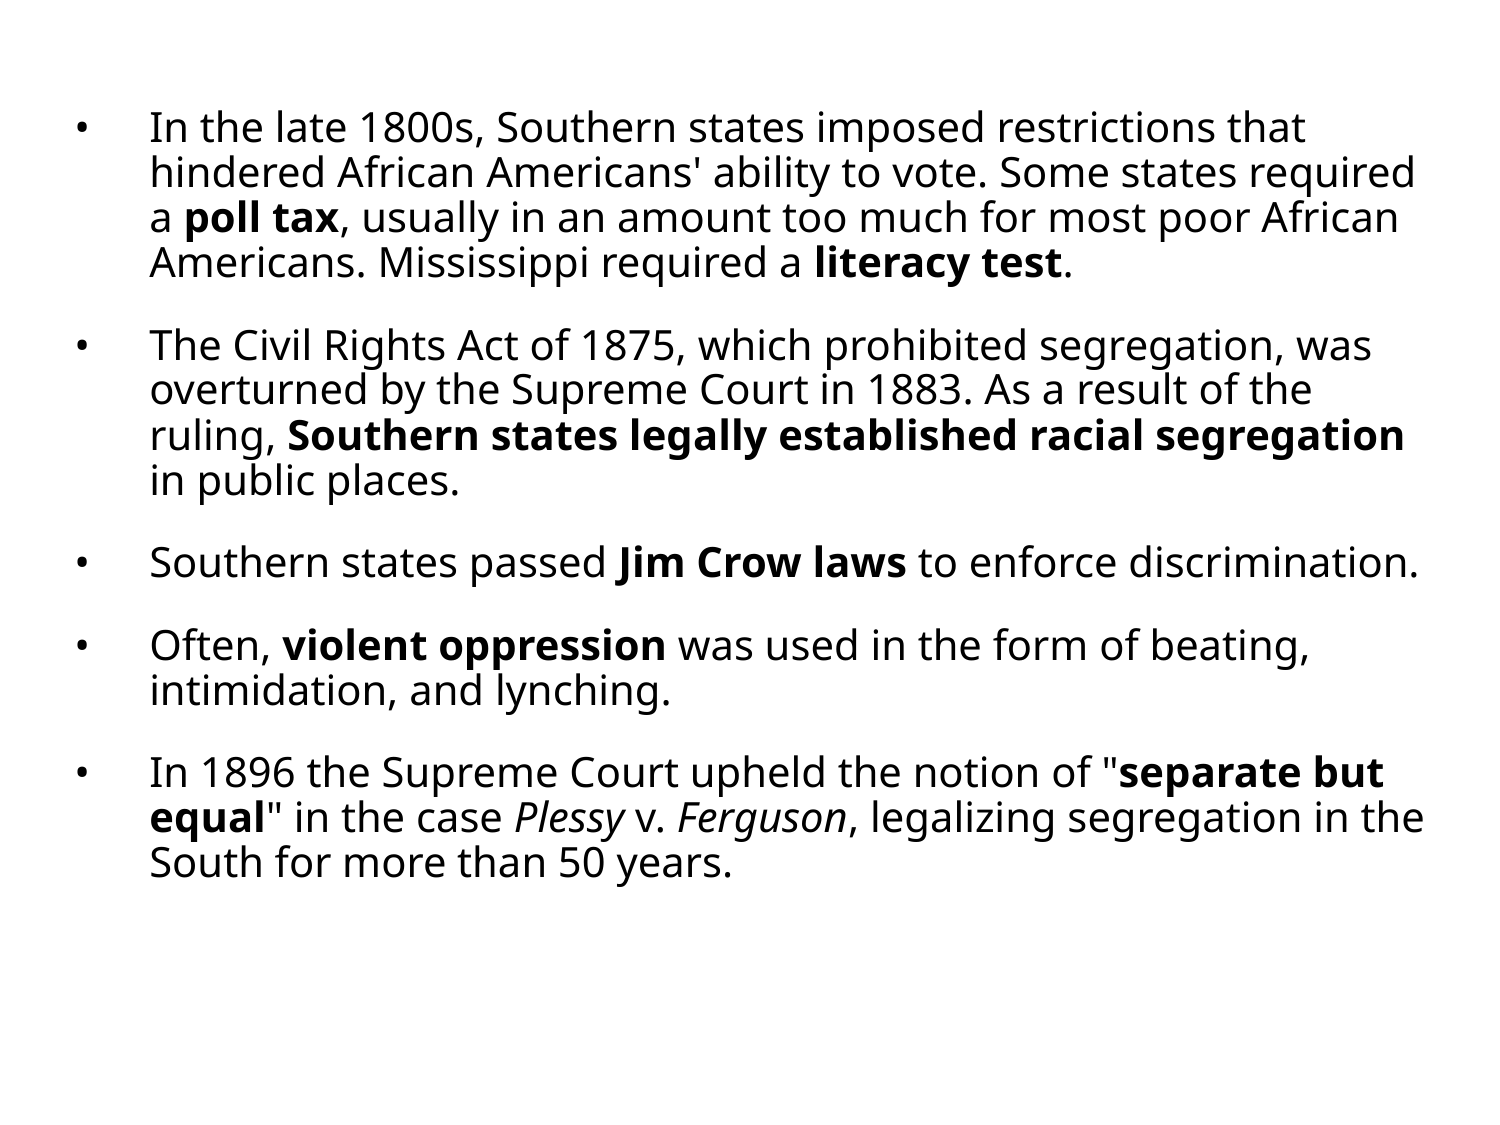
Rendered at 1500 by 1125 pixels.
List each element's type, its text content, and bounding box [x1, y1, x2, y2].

text_box • In the late 1800s, Southern states imposed restrictions that hindered African Americans' ability to vote. Some states required a poll tax, usually in an amount too much for most poor African Americans. Mississippi required a literacy test. • The Civil Rights Act of 1875, which prohibited segregation, was overturned by the Supreme Court in 1883. As a result of the ruling, Southern states legally established racial segregation in public places. • Southern states passed Jim Crow laws to enforce discrimination. • Often, violent oppression was used in the form of beating, intimidation, and lynching. • In 1896 the Supreme Court upheld the notion of "separate but equal" in the case Plessy v. Ferguson, legalizing segregation in the South for more than 50 years. [59, 98, 1447, 895]
